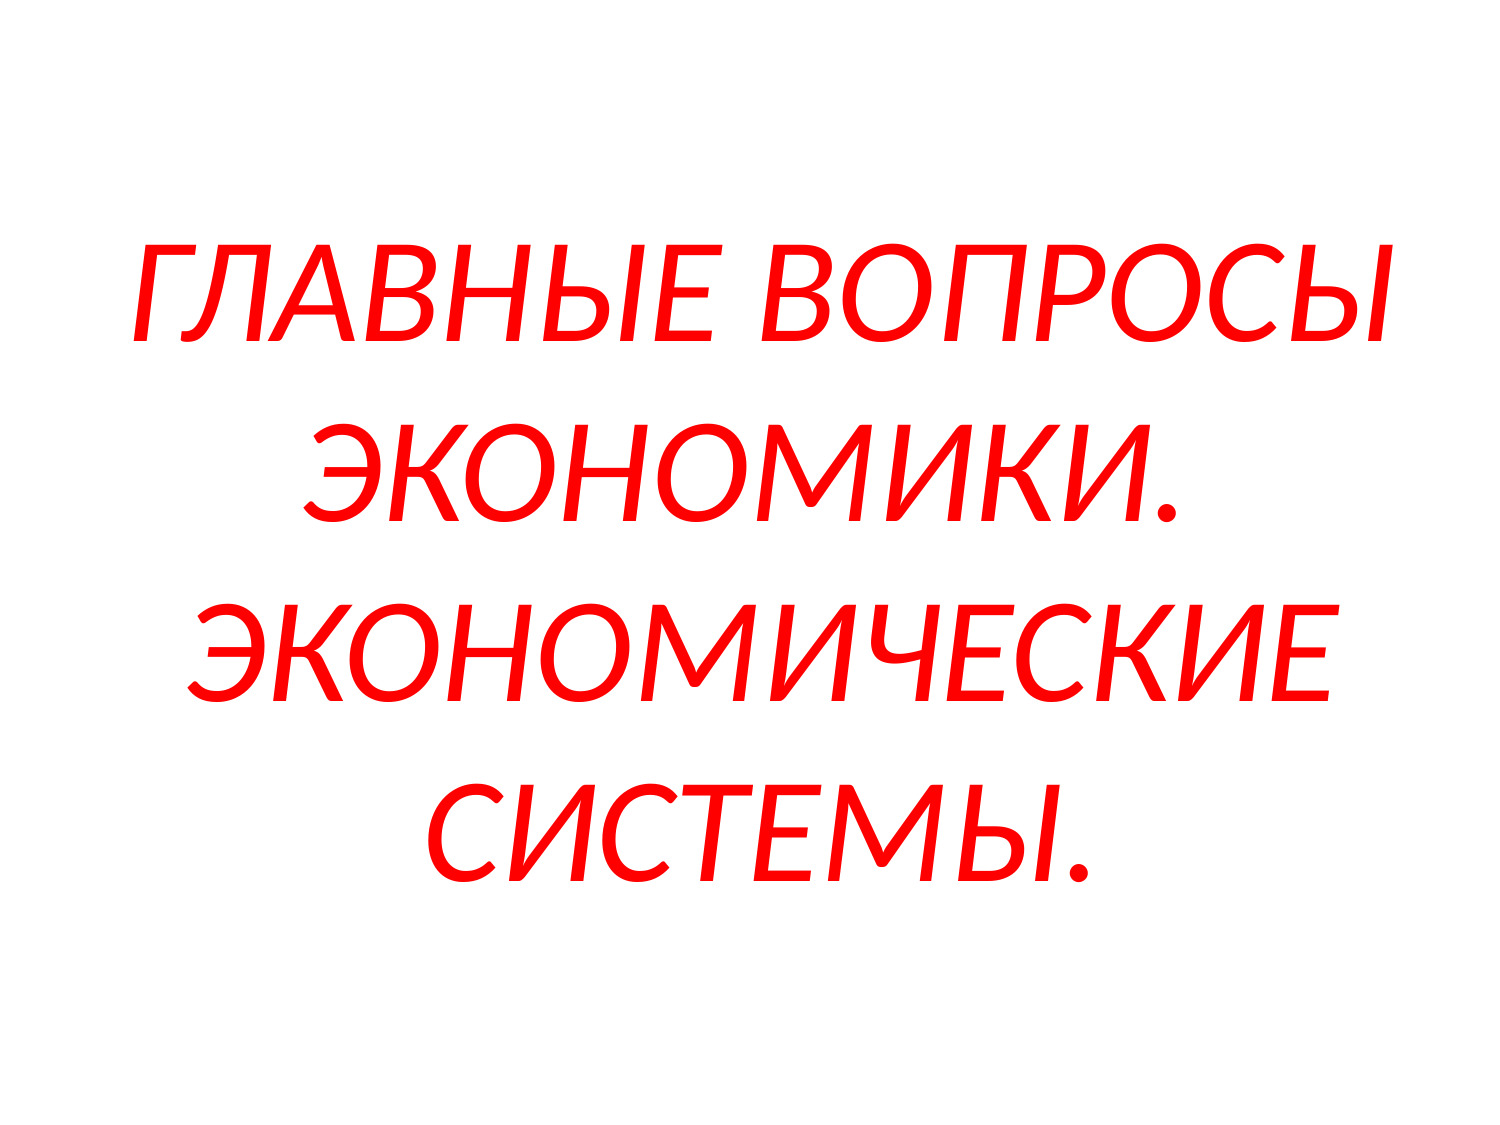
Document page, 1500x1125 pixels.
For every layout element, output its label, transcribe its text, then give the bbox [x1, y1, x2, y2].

title ГЛАВНЫЕ ВОПРОСЫ ЭКОНОМИКИ. ЭКОНОМИЧЕСКИЕ СИСТЕМЫ. [53, 45, 1471, 1059]
